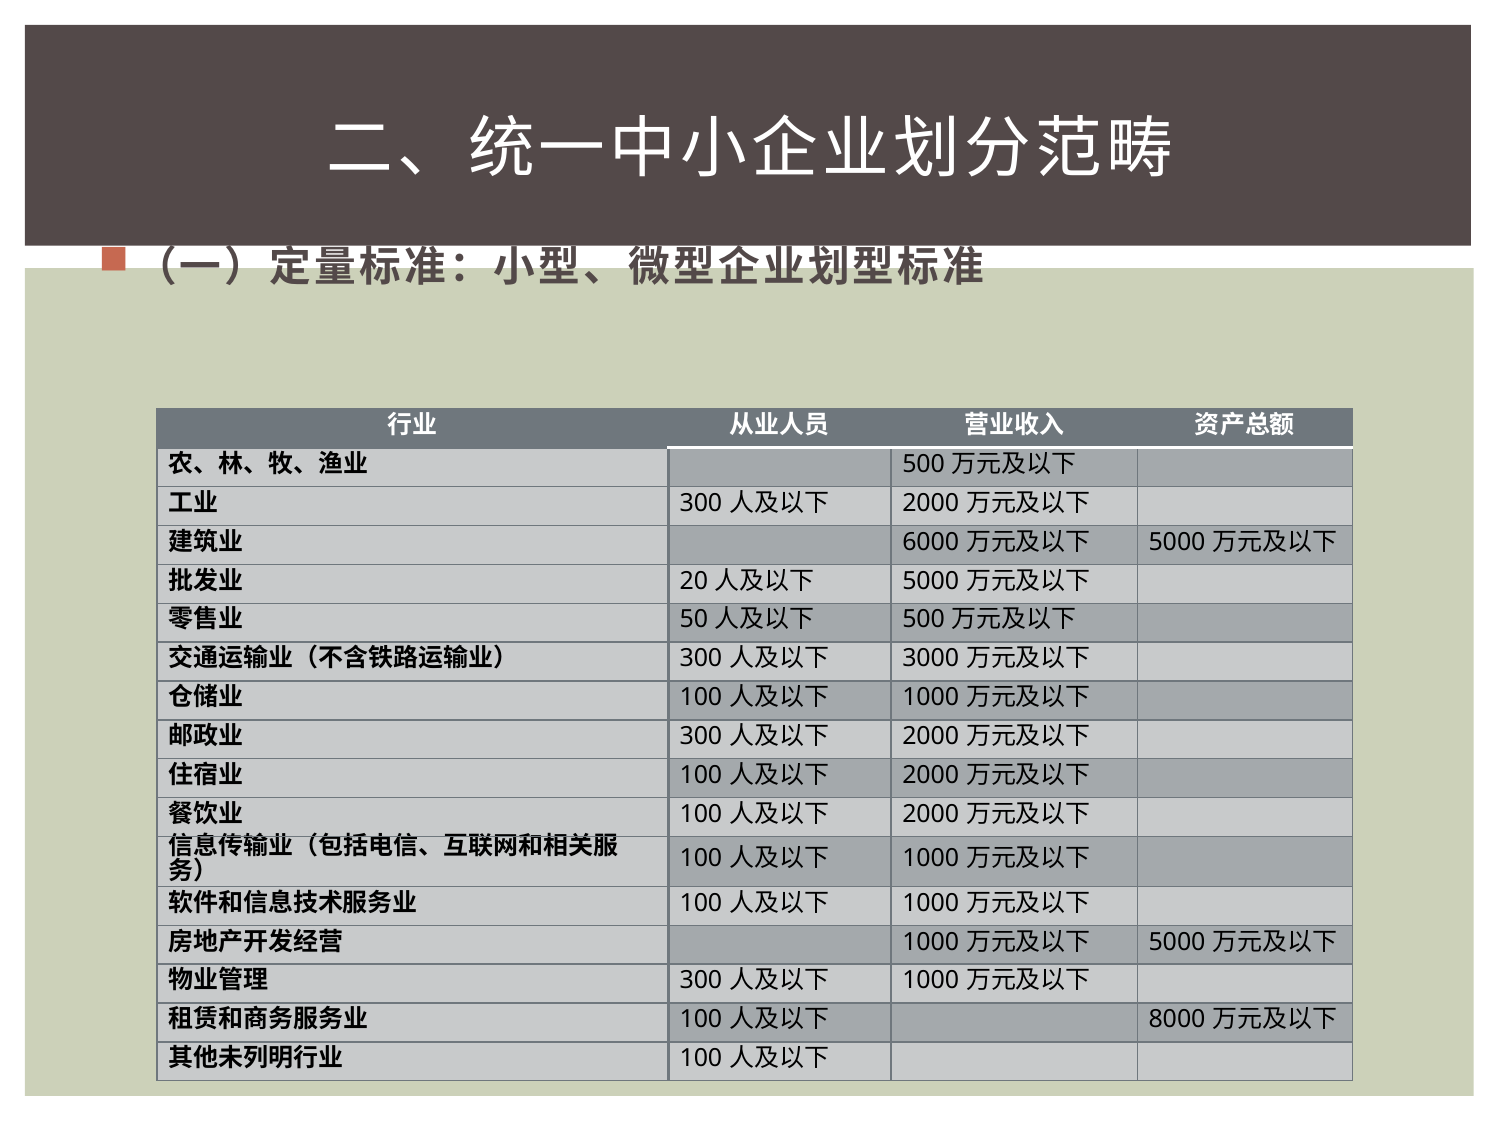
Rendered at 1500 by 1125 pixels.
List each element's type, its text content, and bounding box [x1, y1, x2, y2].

table_cell 零售业 [158, 604, 667, 641]
table_cell 8000万元及以下 [1138, 1004, 1352, 1041]
table_cell 1000万元及以下 [892, 887, 1137, 925]
table_cell 20人及以下 [670, 565, 890, 603]
table_cell [670, 926, 890, 963]
table_cell 100人及以下 [670, 798, 890, 836]
table_cell 其他未列明行业 [158, 1043, 667, 1080]
table_cell [670, 449, 890, 486]
table_cell 300人及以下 [670, 487, 890, 525]
table_cell 500万元及以下 [892, 449, 1137, 486]
table_cell [1138, 798, 1352, 836]
table_cell [1138, 449, 1352, 486]
table_cell [1138, 565, 1352, 603]
table_cell 农、林、牧、渔业 [158, 449, 667, 486]
table_cell [1138, 837, 1352, 886]
table_cell 100人及以下 [670, 759, 890, 797]
table_cell 50人及以下 [670, 604, 890, 641]
table_cell 1000万元及以下 [892, 682, 1137, 719]
table_cell [1138, 487, 1352, 525]
table_cell [892, 1043, 1137, 1080]
table_cell 邮政业 [158, 721, 667, 758]
table_cell 1000万元及以下 [892, 926, 1137, 963]
table_cell 300人及以下 [670, 643, 890, 680]
table_cell 物业管理 [158, 965, 667, 1002]
table_cell [1138, 721, 1352, 758]
table_cell 交通运输业（不含铁路运输业） [158, 643, 667, 680]
table_cell [1138, 604, 1352, 641]
table_cell 2000万元及以下 [892, 721, 1137, 758]
table_cell 2000万元及以下 [892, 487, 1137, 525]
table_cell [1138, 759, 1352, 797]
table_cell 100人及以下 [670, 682, 890, 719]
table_cell 软件和信息技术服务业 [158, 887, 667, 925]
table_cell 批发业 [158, 565, 667, 603]
table_cell 工业 [158, 487, 667, 525]
table_cell 100人及以下 [670, 1043, 890, 1080]
table_cell 建筑业 [158, 526, 667, 564]
table_cell 100人及以下 [670, 1004, 890, 1041]
table_cell 2000万元及以下 [892, 759, 1137, 797]
table_cell [892, 1004, 1137, 1041]
table_cell 500万元及以下 [892, 604, 1137, 641]
table_cell 5000万元及以下 [1138, 526, 1352, 564]
table_cell 2000万元及以下 [892, 798, 1137, 836]
table_cell 1000万元及以下 [892, 965, 1137, 1002]
table_cell 5000万元及以下 [1138, 926, 1352, 963]
table_cell 仓储业 [158, 682, 667, 719]
table_cell 300人及以下 [670, 721, 890, 758]
table_cell 5000万元及以下 [892, 565, 1137, 603]
table_cell 餐饮业 [158, 798, 667, 836]
title 二、统一中小企业划分范畴 [62, 58, 1438, 232]
table_cell 住宿业 [158, 759, 667, 797]
table_cell 6000万元及以下 [892, 526, 1137, 564]
table_header 营业收入 [892, 410, 1137, 446]
table_header 从业人员 [670, 410, 890, 446]
table_cell [1138, 1043, 1352, 1080]
table_cell [1138, 682, 1352, 719]
table_cell 300人及以下 [670, 965, 890, 1002]
table_header 行业 [158, 410, 667, 447]
table_cell 100人及以下 [670, 887, 890, 925]
table_cell [1138, 965, 1352, 1002]
table_cell 1000万元及以下 [892, 837, 1137, 886]
table_header 资产总额 [1138, 410, 1352, 446]
table_cell 100人及以下 [670, 837, 890, 886]
table_cell [1138, 643, 1352, 680]
list （一）定量标准：小型、微型企业划型标准 [75, 232, 1425, 975]
table_cell 房地产开发经营 [158, 926, 667, 963]
table_cell 信息传输业（包括电信、互联网和相关服务） [158, 837, 667, 886]
table_cell [1138, 887, 1352, 925]
table_cell 3000万元及以下 [892, 643, 1137, 680]
table_cell 租赁和商务服务业 [158, 1004, 667, 1041]
table_cell [670, 526, 890, 564]
